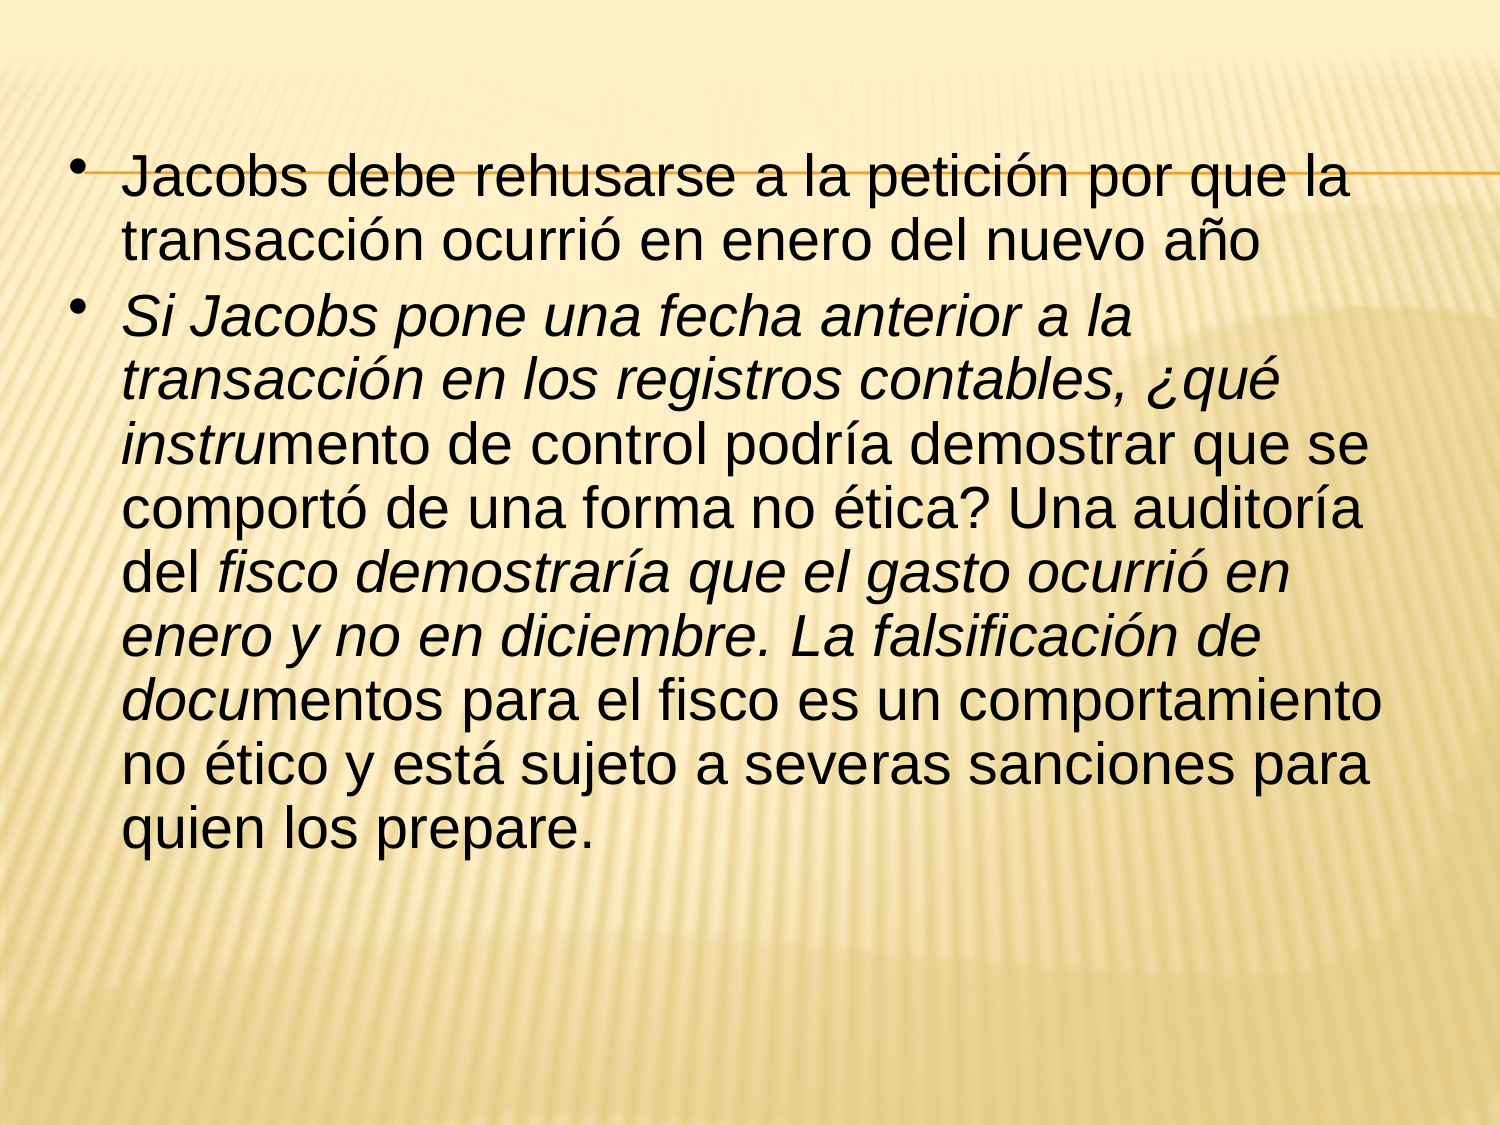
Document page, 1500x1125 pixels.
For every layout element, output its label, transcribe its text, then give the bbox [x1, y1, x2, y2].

picture [0, 0, 1500, 1125]
list Jacobs debe rehusarse a la petición por que la transacción ocurrió en enero del nuevo año Si Jacobs pone una fecha anterior a la transacción en los registros contables, ¿qué instrumento de control podría demostrar que se comportó de una forma no ética? Una auditoría del fisco demostraría que el gasto ocurrió en enero y no en diciembre. La falsificación de documentos para el fisco es un comportamiento no ético y está sujeto a severas sanciones para quien los prepare. [53, 137, 1404, 880]
